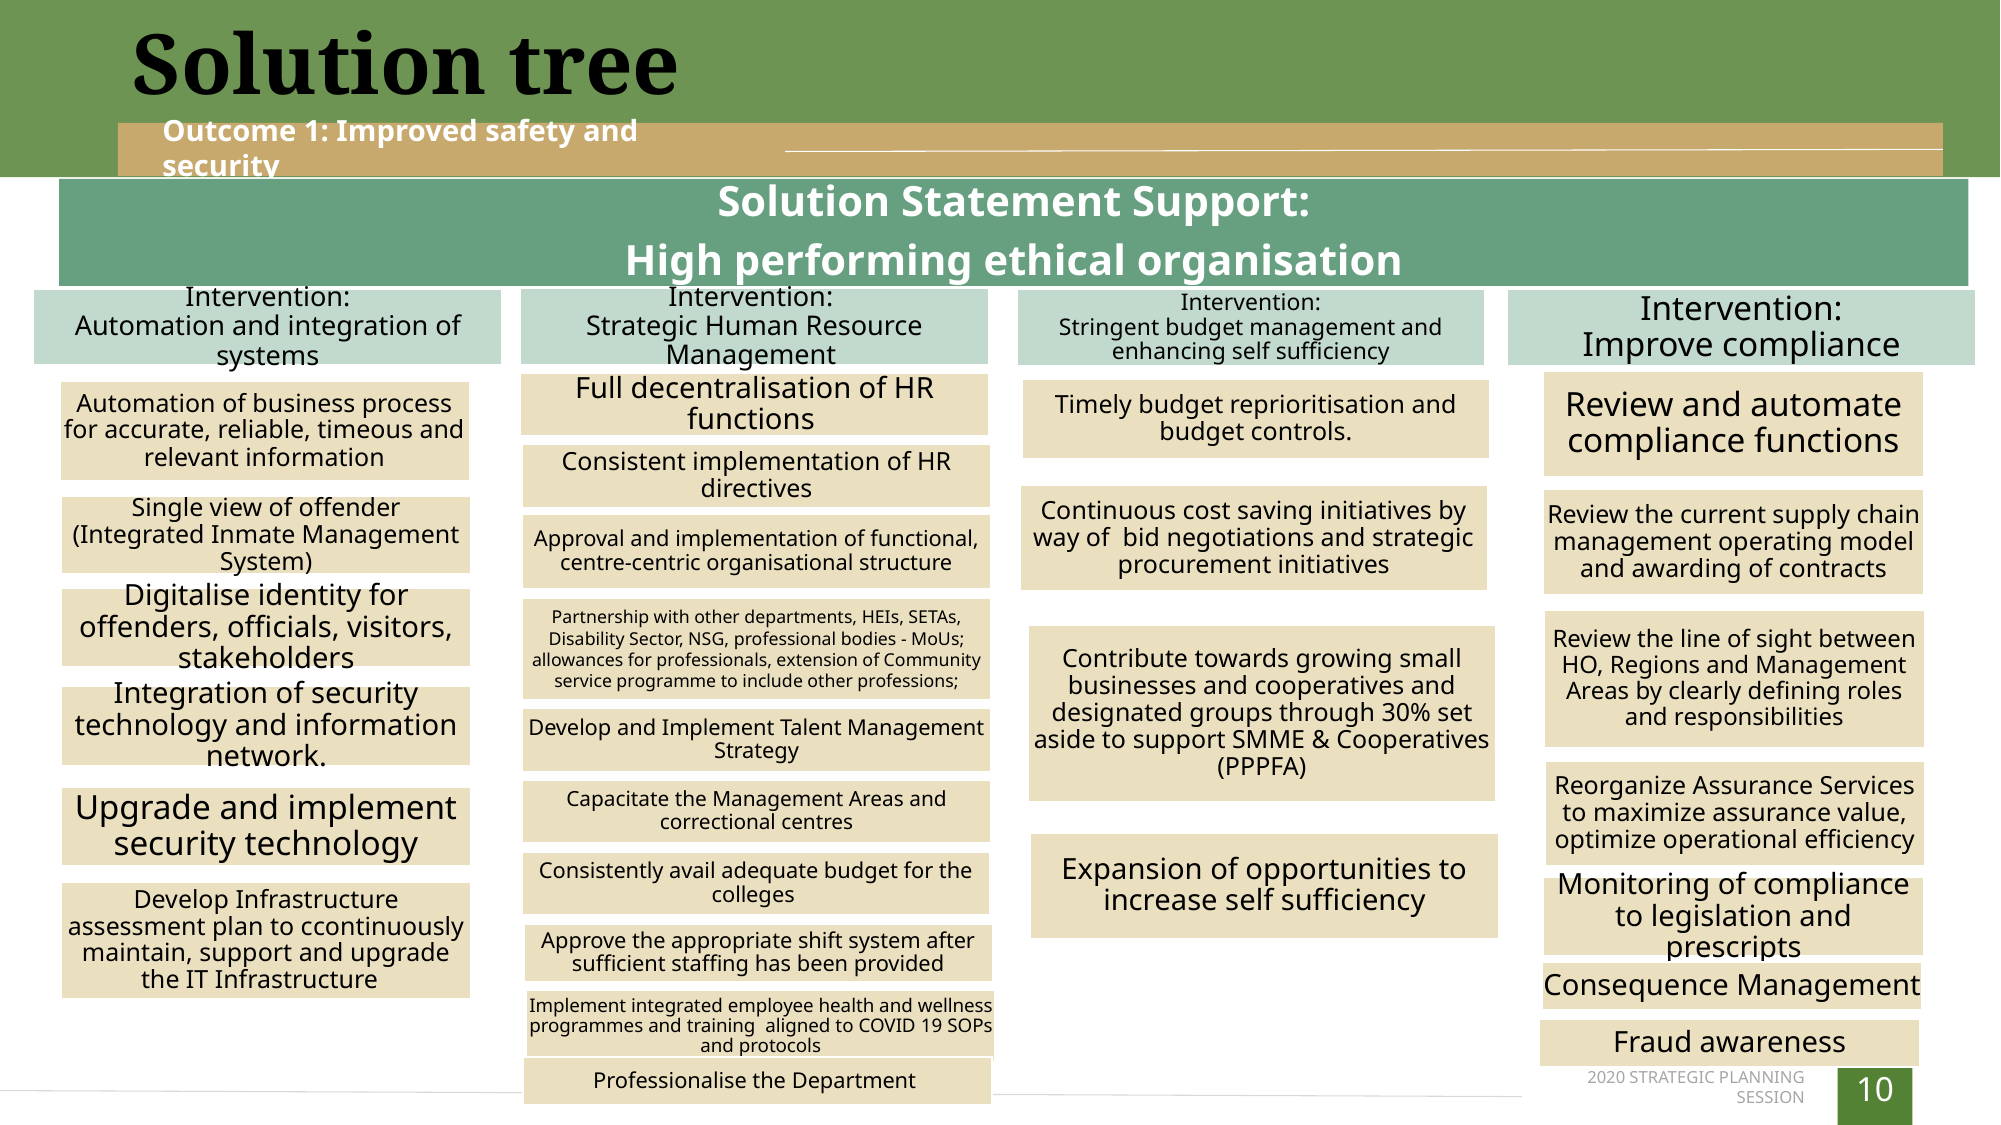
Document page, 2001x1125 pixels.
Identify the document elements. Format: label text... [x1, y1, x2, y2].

text_box Solution tree [117, 0, 1913, 135]
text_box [33, 169, 2000, 1125]
text_box Outcome 1: Improved safety and security [162, 135, 685, 169]
